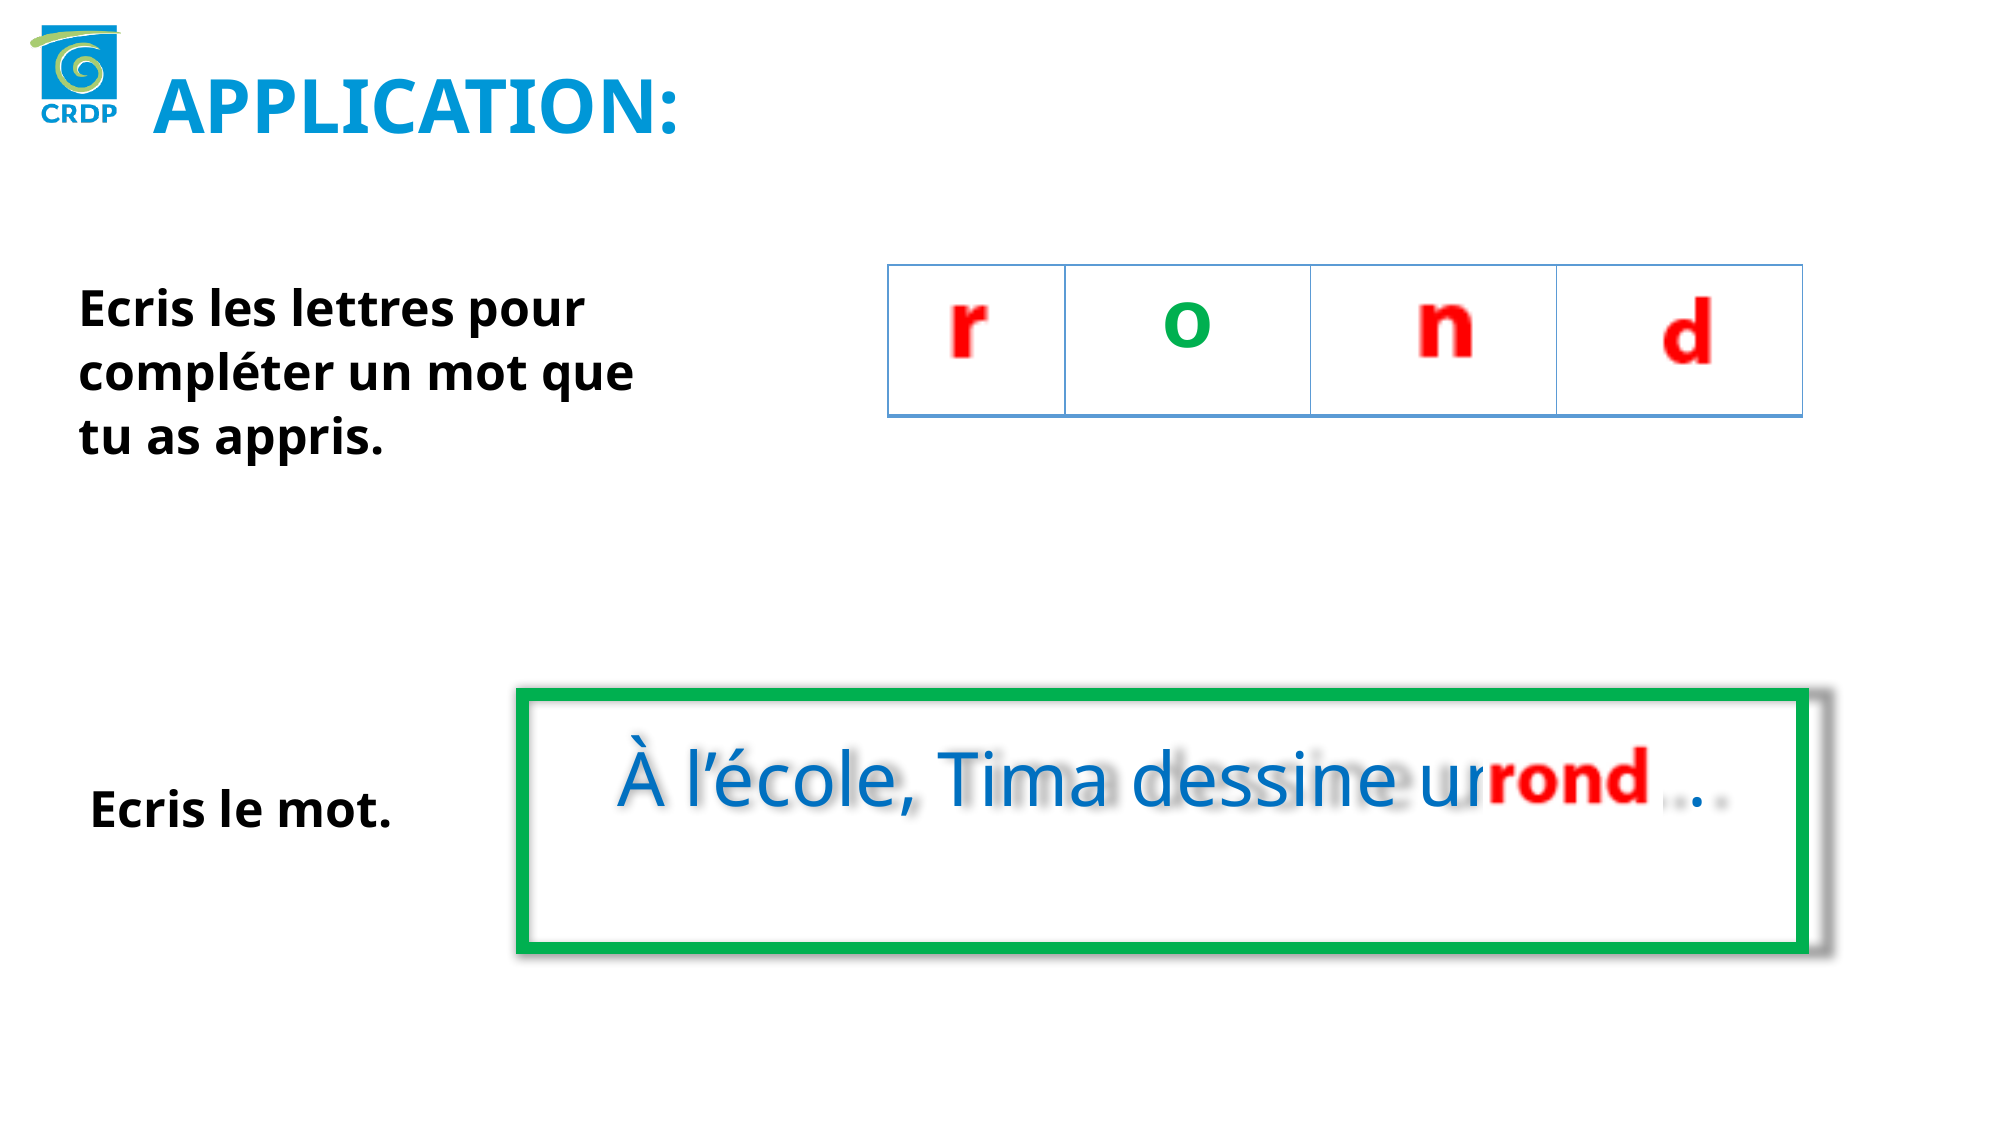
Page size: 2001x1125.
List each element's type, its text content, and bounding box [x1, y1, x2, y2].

text_box À l’école, Tima dessine un …… . [522, 694, 1803, 949]
table_header o [1066, 266, 1310, 414]
picture [1402, 295, 1484, 377]
picture [86, 108, 94, 118]
picture [1645, 282, 1751, 384]
picture [1483, 735, 1663, 822]
table_header [1557, 266, 1802, 414]
picture [30, 25, 121, 123]
picture [922, 292, 1027, 374]
text_box APPLICATION: [138, 65, 1811, 142]
text_box Ecris le mot. [74, 765, 523, 910]
text_box Ecris les lettres pour compléter un mot que tu as appris. [63, 264, 651, 473]
table_header [1311, 266, 1556, 414]
table_header [889, 266, 1064, 414]
